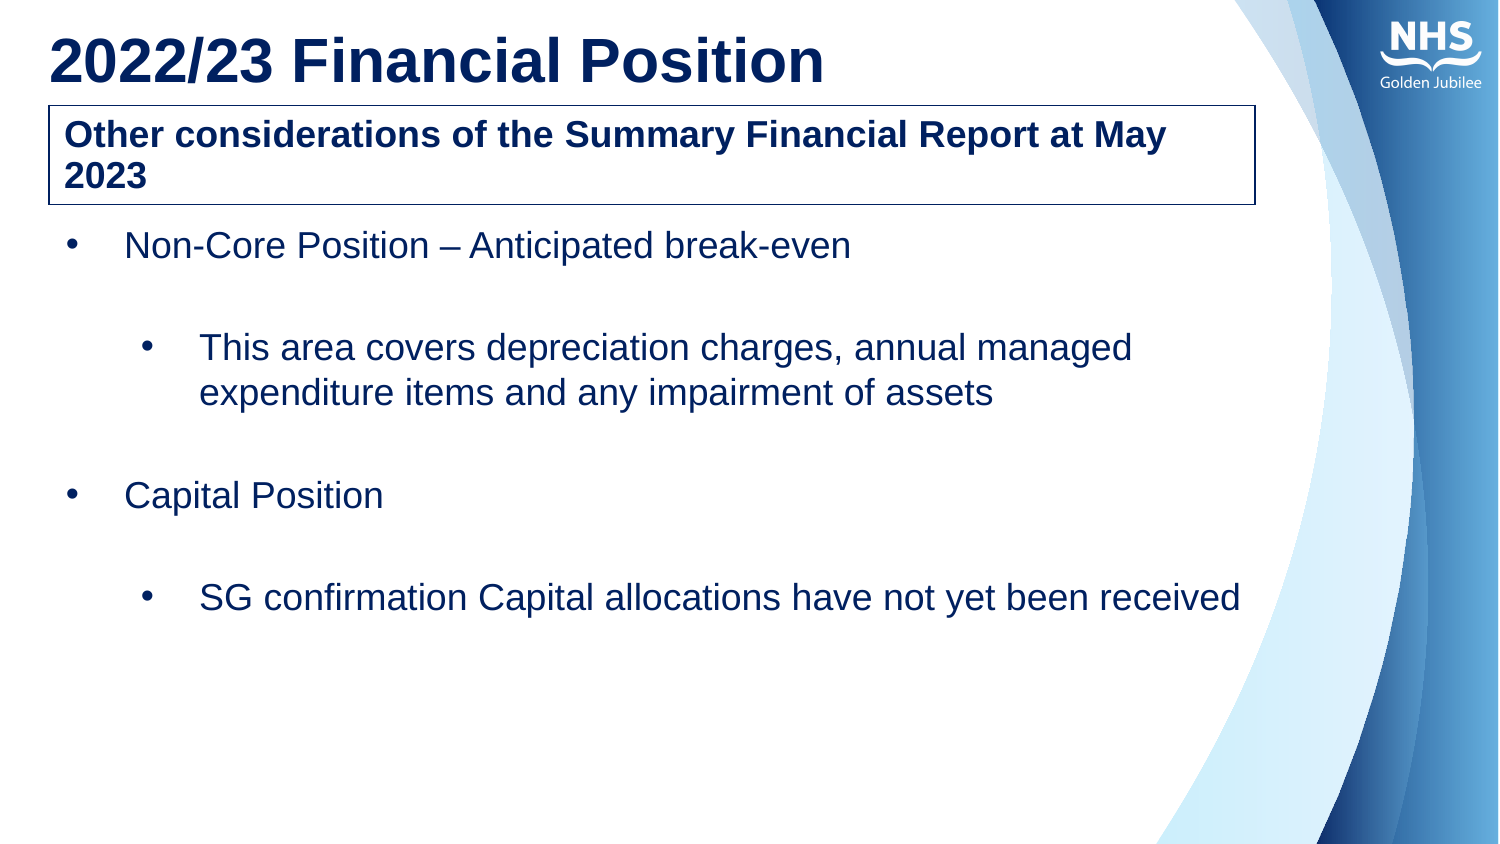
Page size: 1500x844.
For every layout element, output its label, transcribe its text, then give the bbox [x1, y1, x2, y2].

picture [1380, 21, 1482, 92]
text_box Non-Core Position – Anticipated break-even This area covers depreciation charges, annual managed expenditure items and any impairment of assets Capital Position SG confirmation Capital allocations have not yet been received [49, 220, 1268, 828]
table_header Other considerations of the Summary Financial Report at May 2023 [50, 106, 1254, 204]
title 2022/23 Financial Position [49, 23, 1064, 95]
